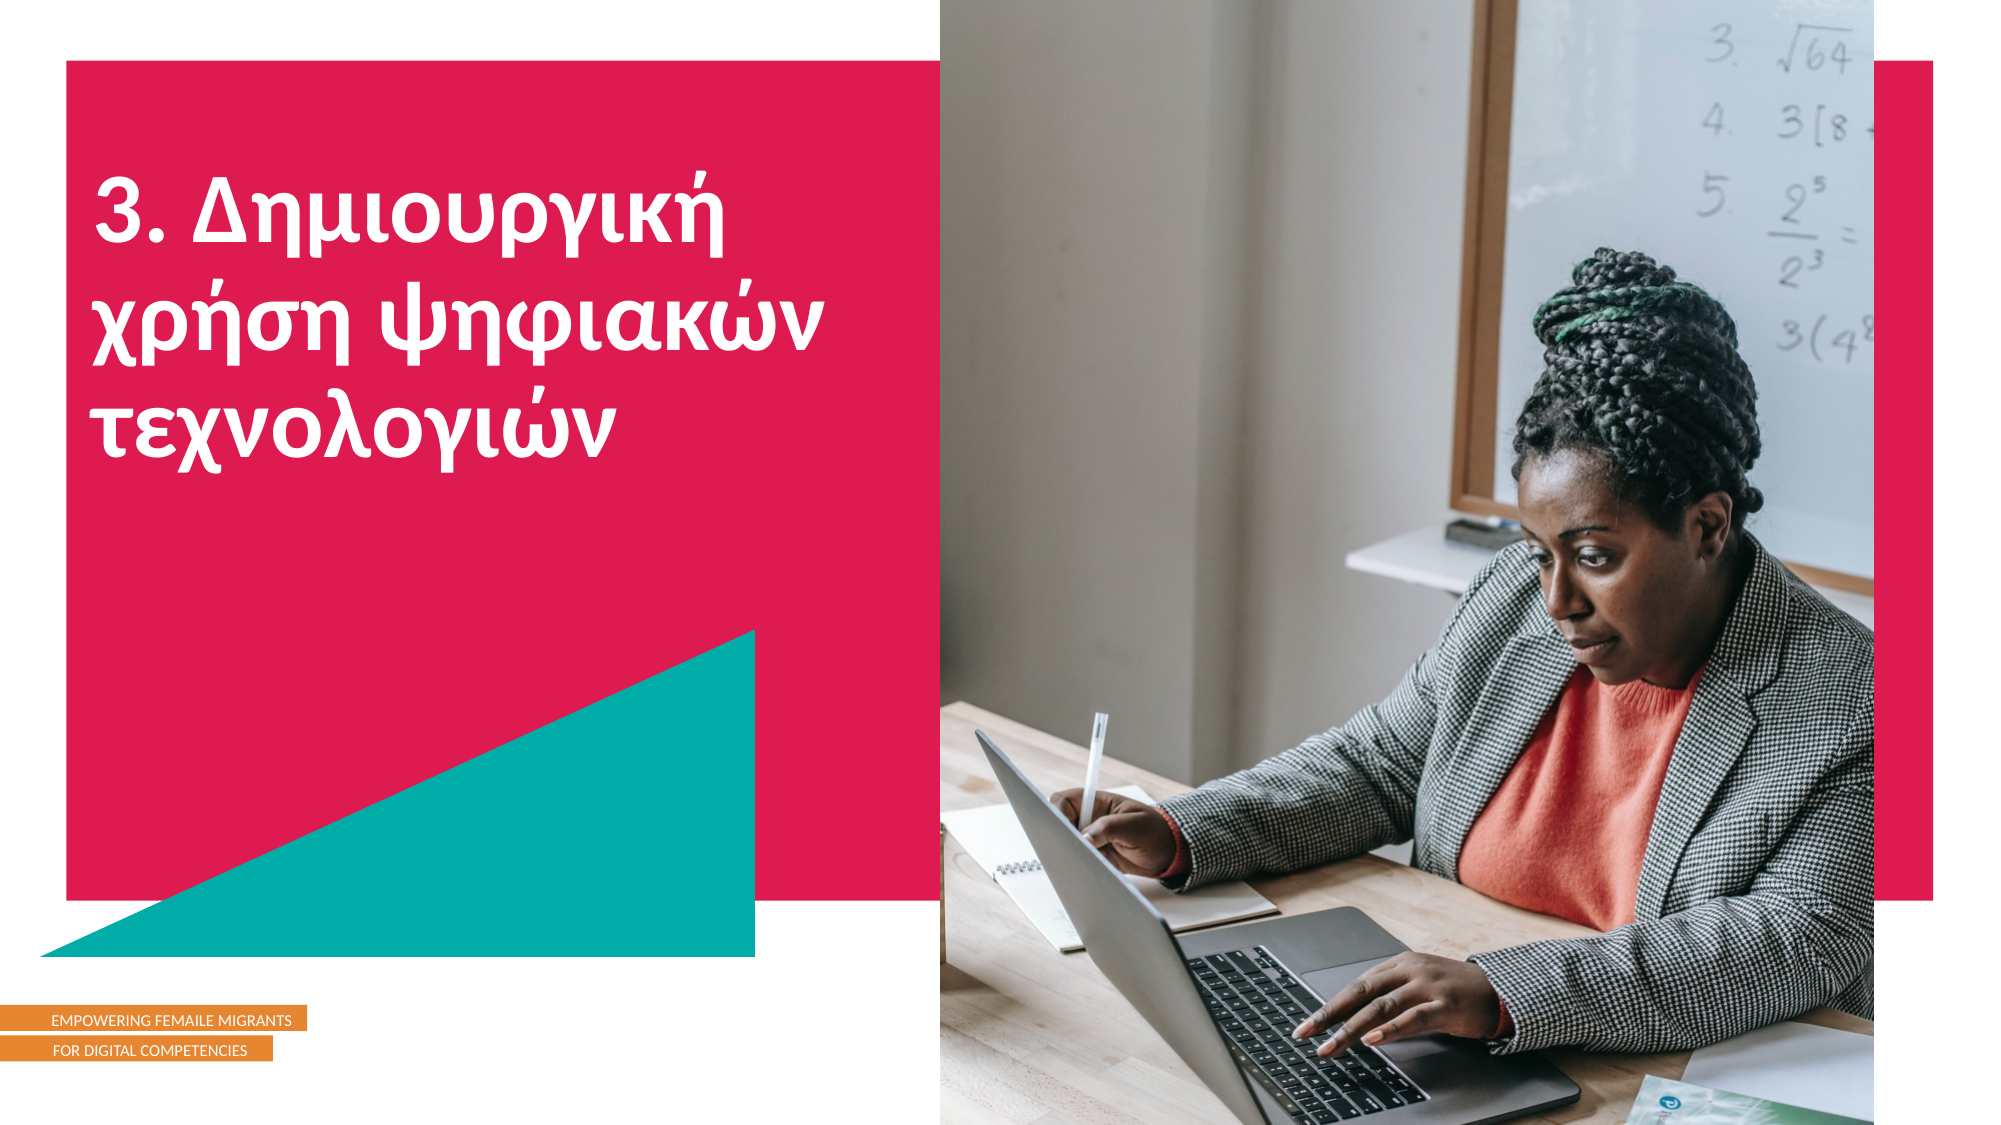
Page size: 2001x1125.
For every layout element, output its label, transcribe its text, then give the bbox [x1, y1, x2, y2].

picture [940, 0, 1874, 1125]
text_box 3. Δημιουργική χρήση ψηφιακών τεχνολογιών [78, 148, 940, 563]
